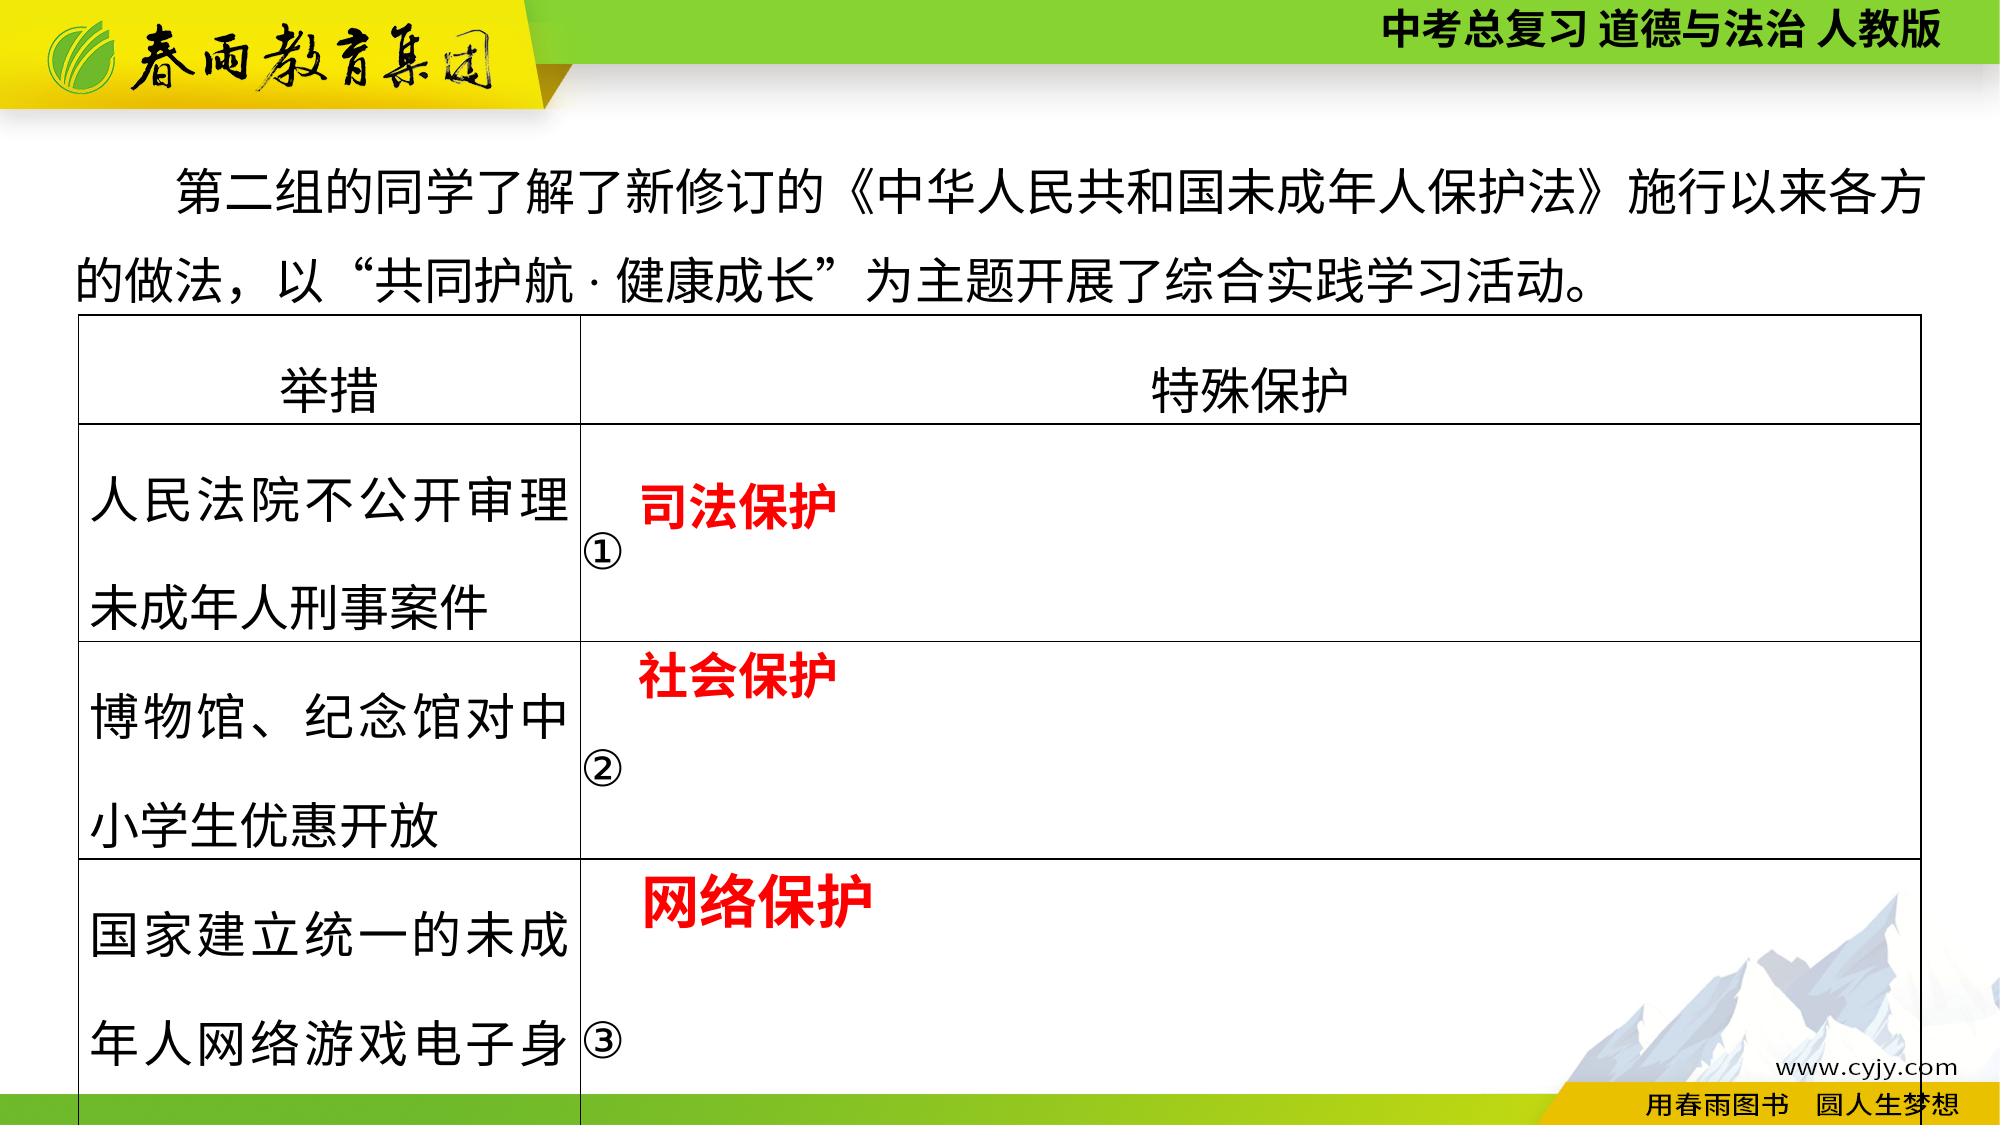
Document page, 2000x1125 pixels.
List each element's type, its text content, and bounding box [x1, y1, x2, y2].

text_box 社会保护 [623, 637, 854, 712]
table_cell ③ [581, 860, 1920, 1125]
picture [0, 0, 2000, 1125]
table_header 特殊保护 [581, 316, 1920, 423]
text_box 网络保护 [626, 857, 890, 943]
table_cell 人民法院不公开审理未成年人刑事案件 [79, 425, 580, 641]
table_cell 博物馆、纪念馆对中小学生优惠开放 [79, 642, 580, 858]
table_header 举措 [79, 316, 580, 423]
table_cell ① [581, 425, 1920, 641]
table_cell 国家建立统一的未成年人网络游戏电子身份认证系统 [79, 860, 580, 1125]
list 第二组的同学了解了新修订的《中华人民共和国未成年人保护法》施行以来各方的做法，以“共同护航·健康成长”为主题开展了综合实践学习活动。 [59, 122, 1944, 308]
table_cell ② [581, 642, 1920, 858]
text_box 司法保护 [623, 467, 854, 543]
